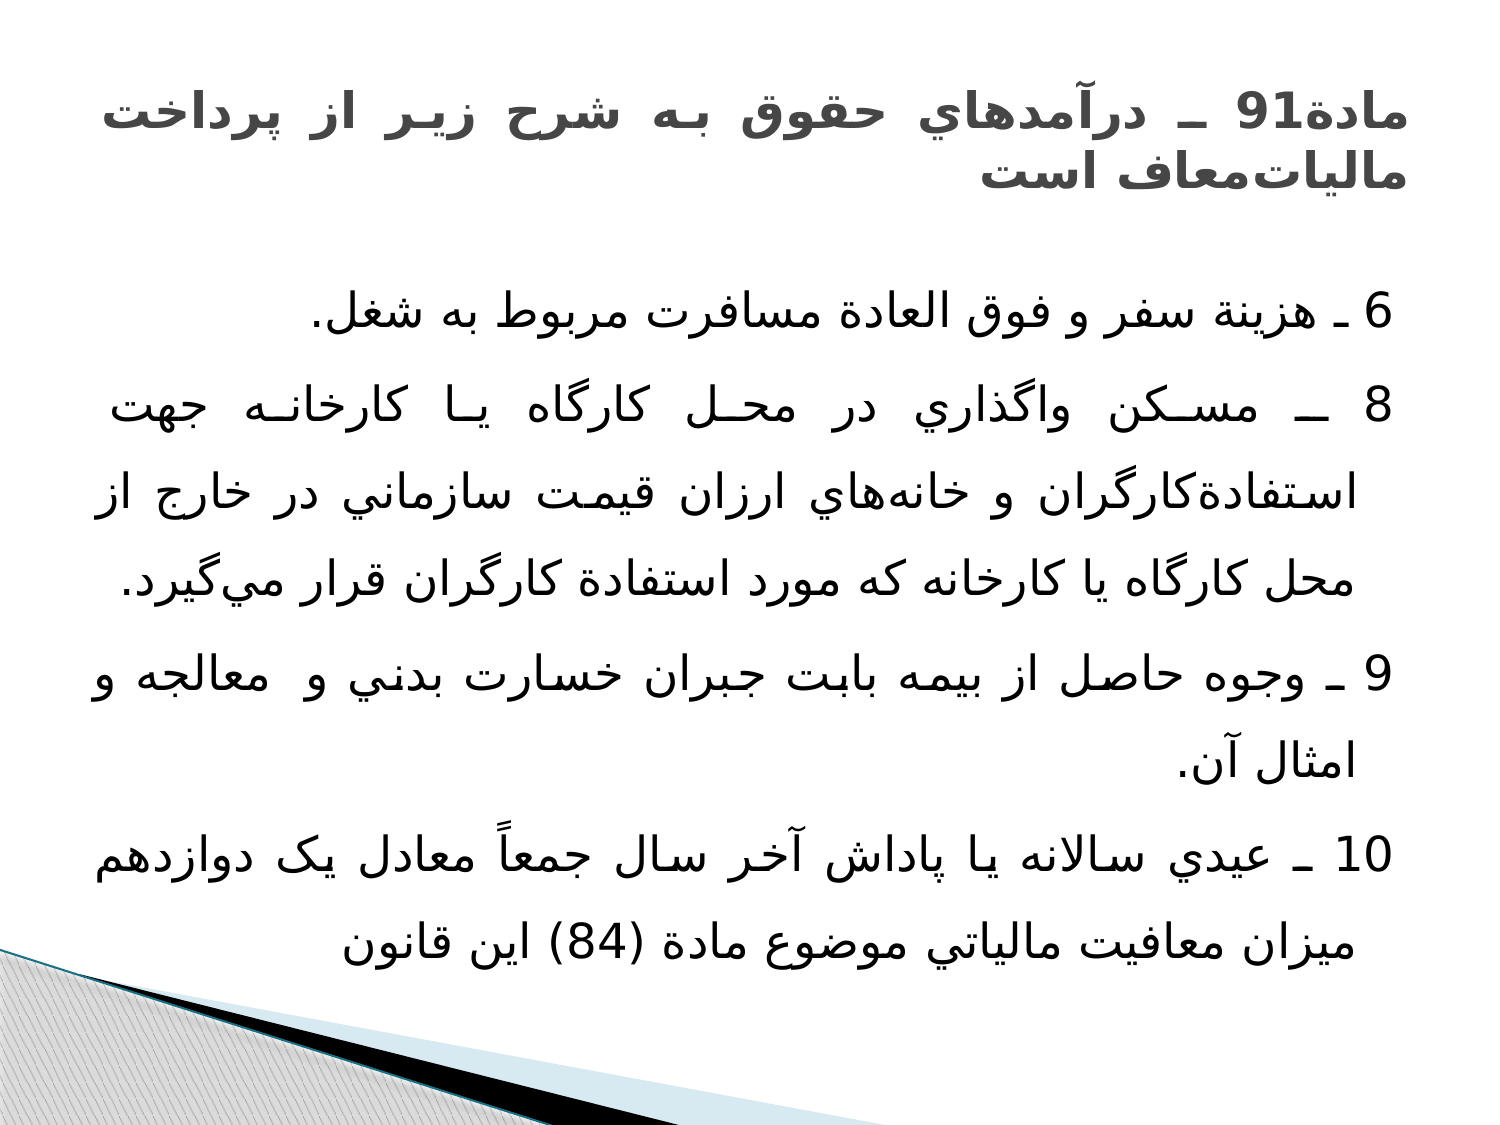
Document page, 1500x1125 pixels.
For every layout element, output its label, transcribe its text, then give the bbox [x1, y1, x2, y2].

title مادة91 ـ درآمدهاي حقوق به شرح زير از پرداخت ماليات‌معاف است‌ [75, 45, 1425, 233]
list 6 ـ هزينة سفر و فوق العادة مسافرت مربوط به شغل‌. 8 ـ مسکن واگذاري در محل کارگاه يا کارخانه جهت استفادة‌کارگران و خانه‌هاي ارزان قيمت سازماني در خارج از محل کارگاه يا کارخانه که مورد استفادة کارگران قرار مي‌گيرد. 9 ـ وجوه حاصل از بيمه بابت جبران خسارت بدني و معالجه و امثال آن‌. 10 ـ عيدي سالانه يا پاداش آخر سال جمعاً معادل يک دوازدهم ‌ميزان معافيت مالياتي موضوع مادة (84) اين قانون‌ [75, 243, 1425, 986]
